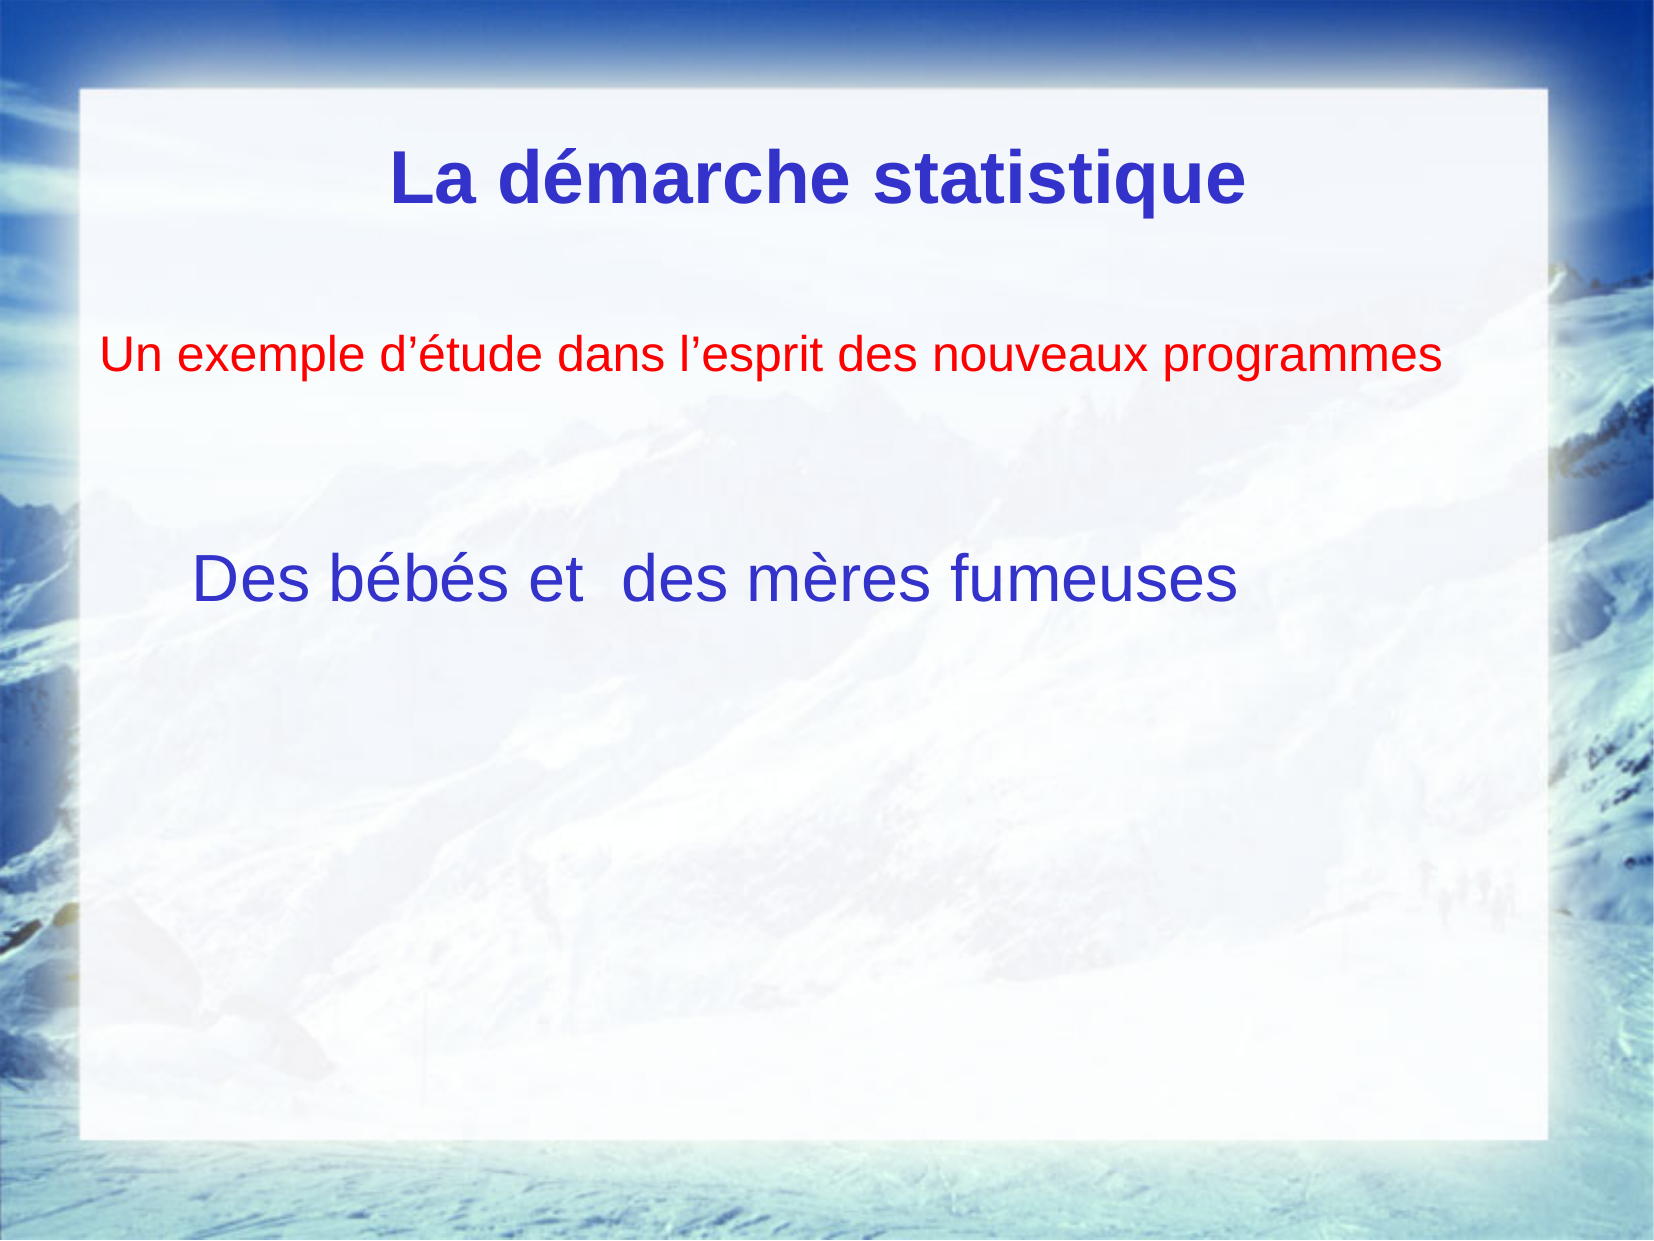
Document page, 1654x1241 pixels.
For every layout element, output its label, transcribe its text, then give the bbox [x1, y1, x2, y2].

text_box Des bébés et des mères fumeuses Consulter [177, 534, 1359, 1241]
list Un exemple d’étude dans l’esprit des nouveaux programmes [82, 324, 1574, 1117]
picture [0, 0, 1654, 1240]
title La démarche statistique [84, 98, 1574, 324]
